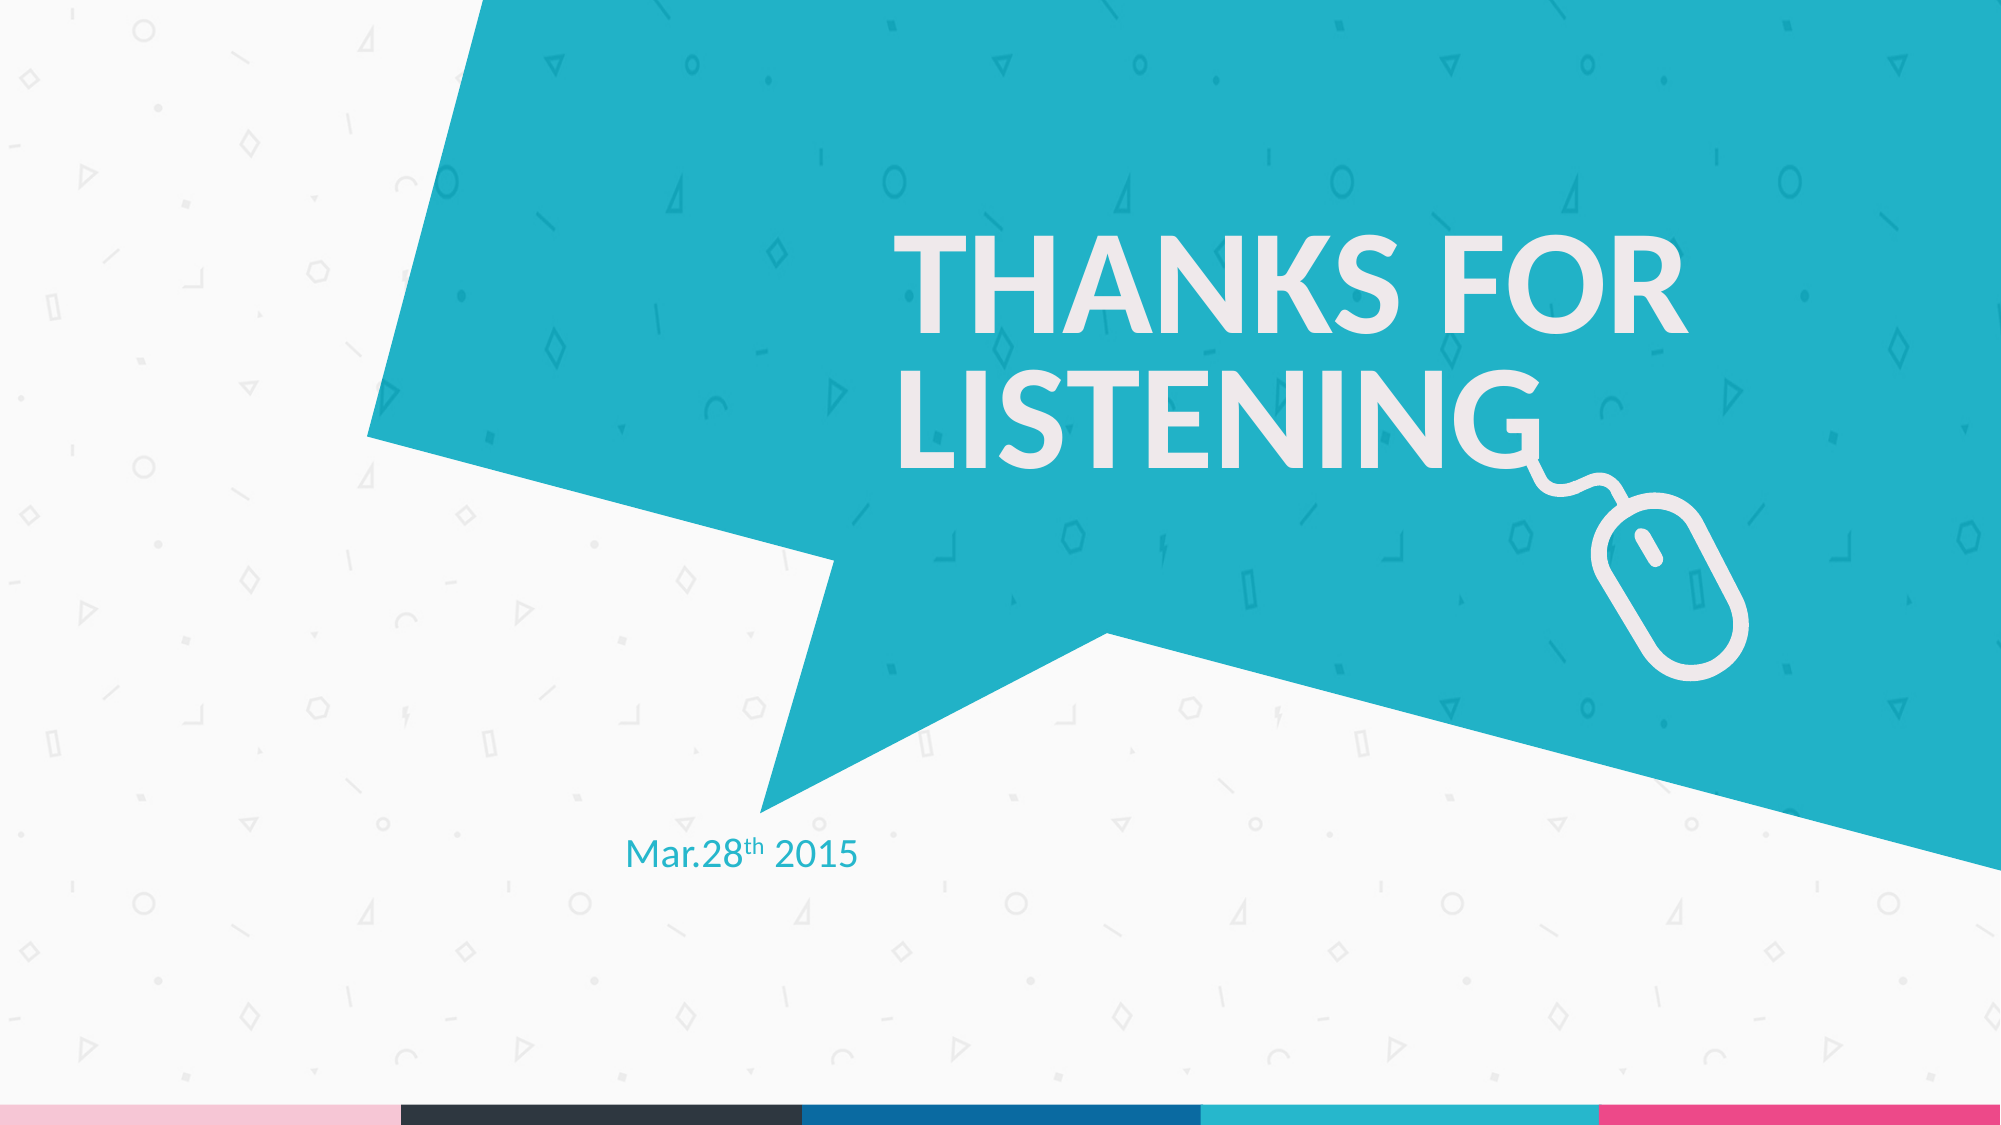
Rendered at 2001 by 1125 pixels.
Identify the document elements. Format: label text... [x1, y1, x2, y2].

text_box THANKS FOR LISTENING [878, 220, 1810, 507]
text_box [1522, 450, 1757, 682]
text_box [366, 0, 2000, 871]
picture [0, 0, 2001, 1125]
text_box Mar.28th 2015 [610, 817, 875, 883]
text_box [0, 1104, 2000, 1125]
